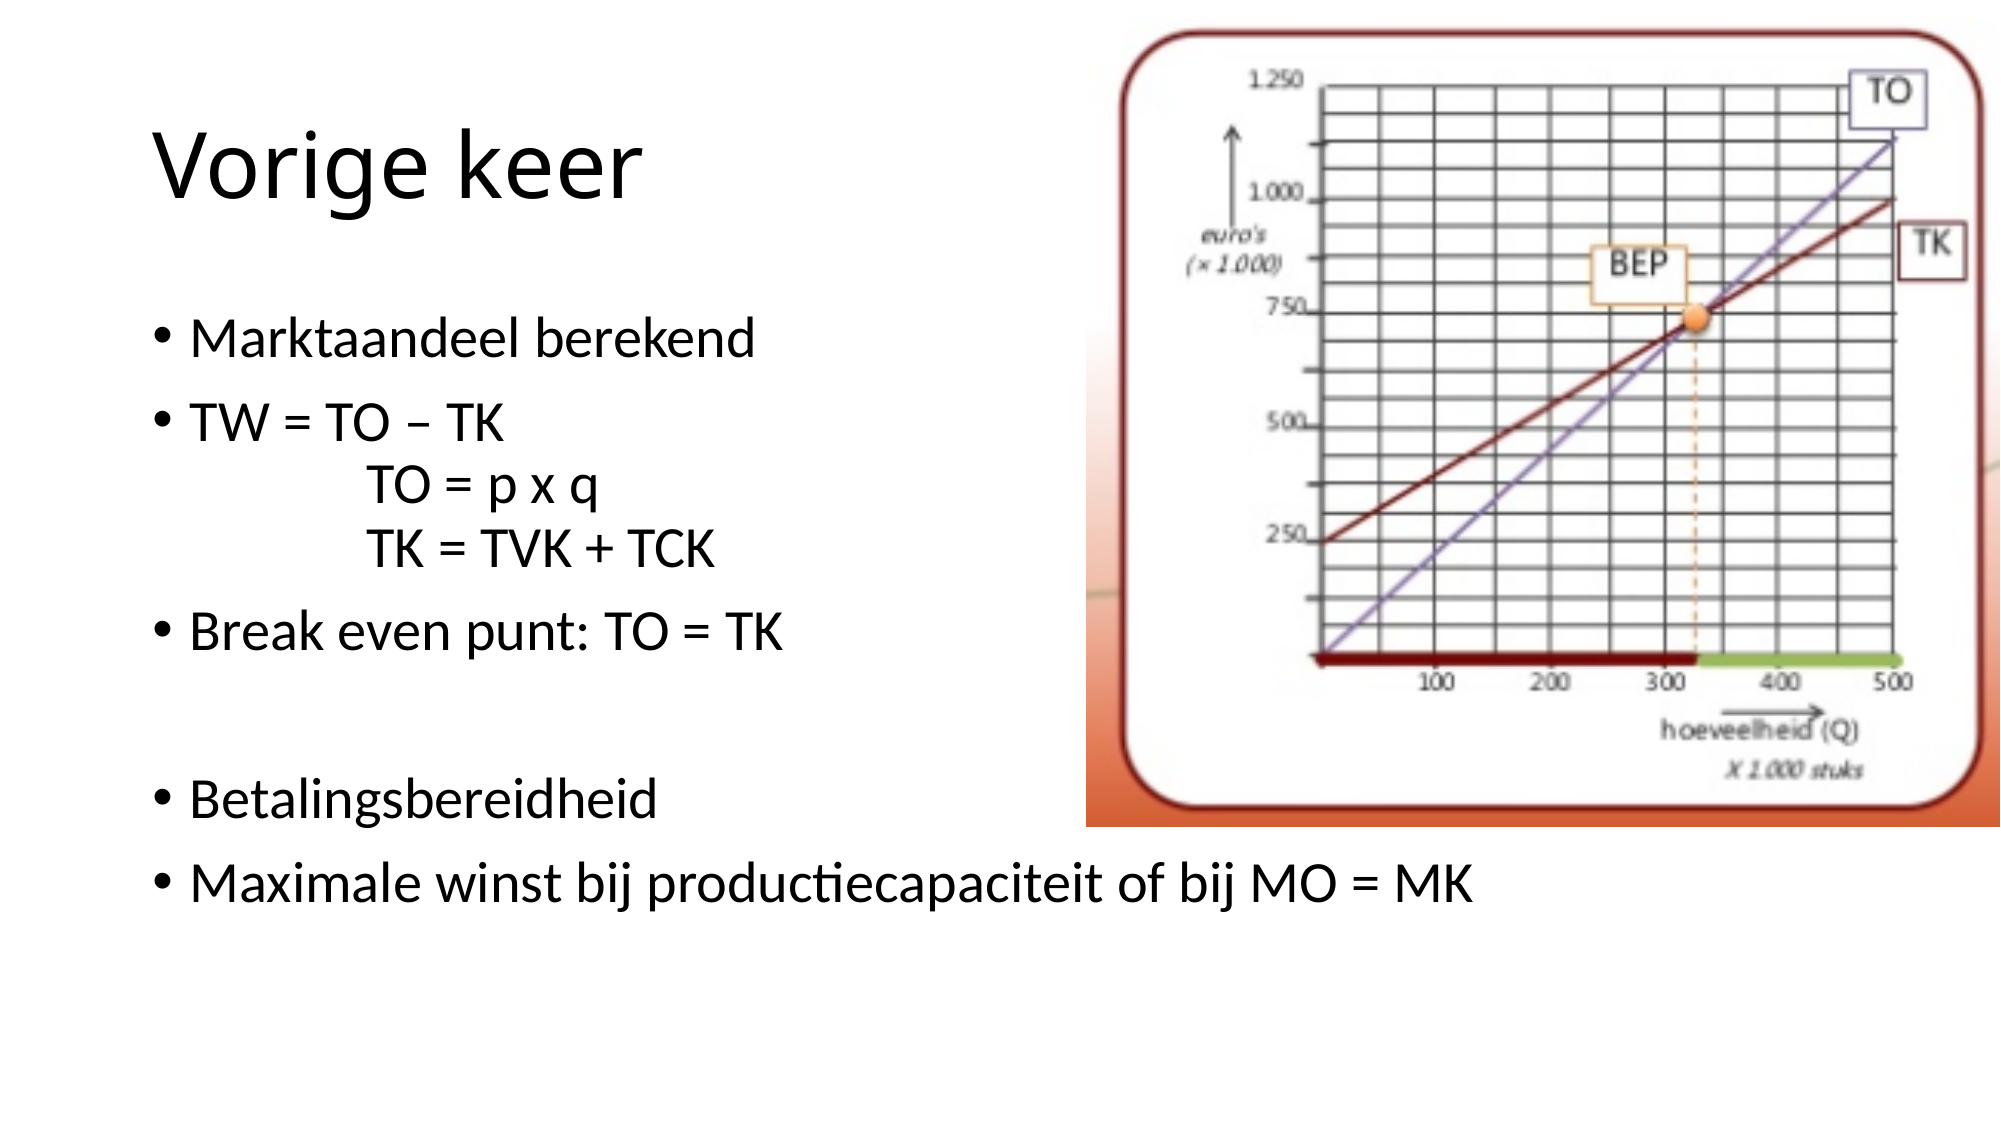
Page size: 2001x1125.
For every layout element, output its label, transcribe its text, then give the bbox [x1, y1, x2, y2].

title Vorige keer [137, 59, 1086, 278]
list Marktaandeel berekend TW = TO – TK TO = p x q TK = TVK + TCK Break even punt: TO = TK Betalingsbereidheid Maximale winst bij productiecapaciteit of bij MO = MK [137, 299, 1863, 1014]
picture [1086, 0, 2000, 827]
